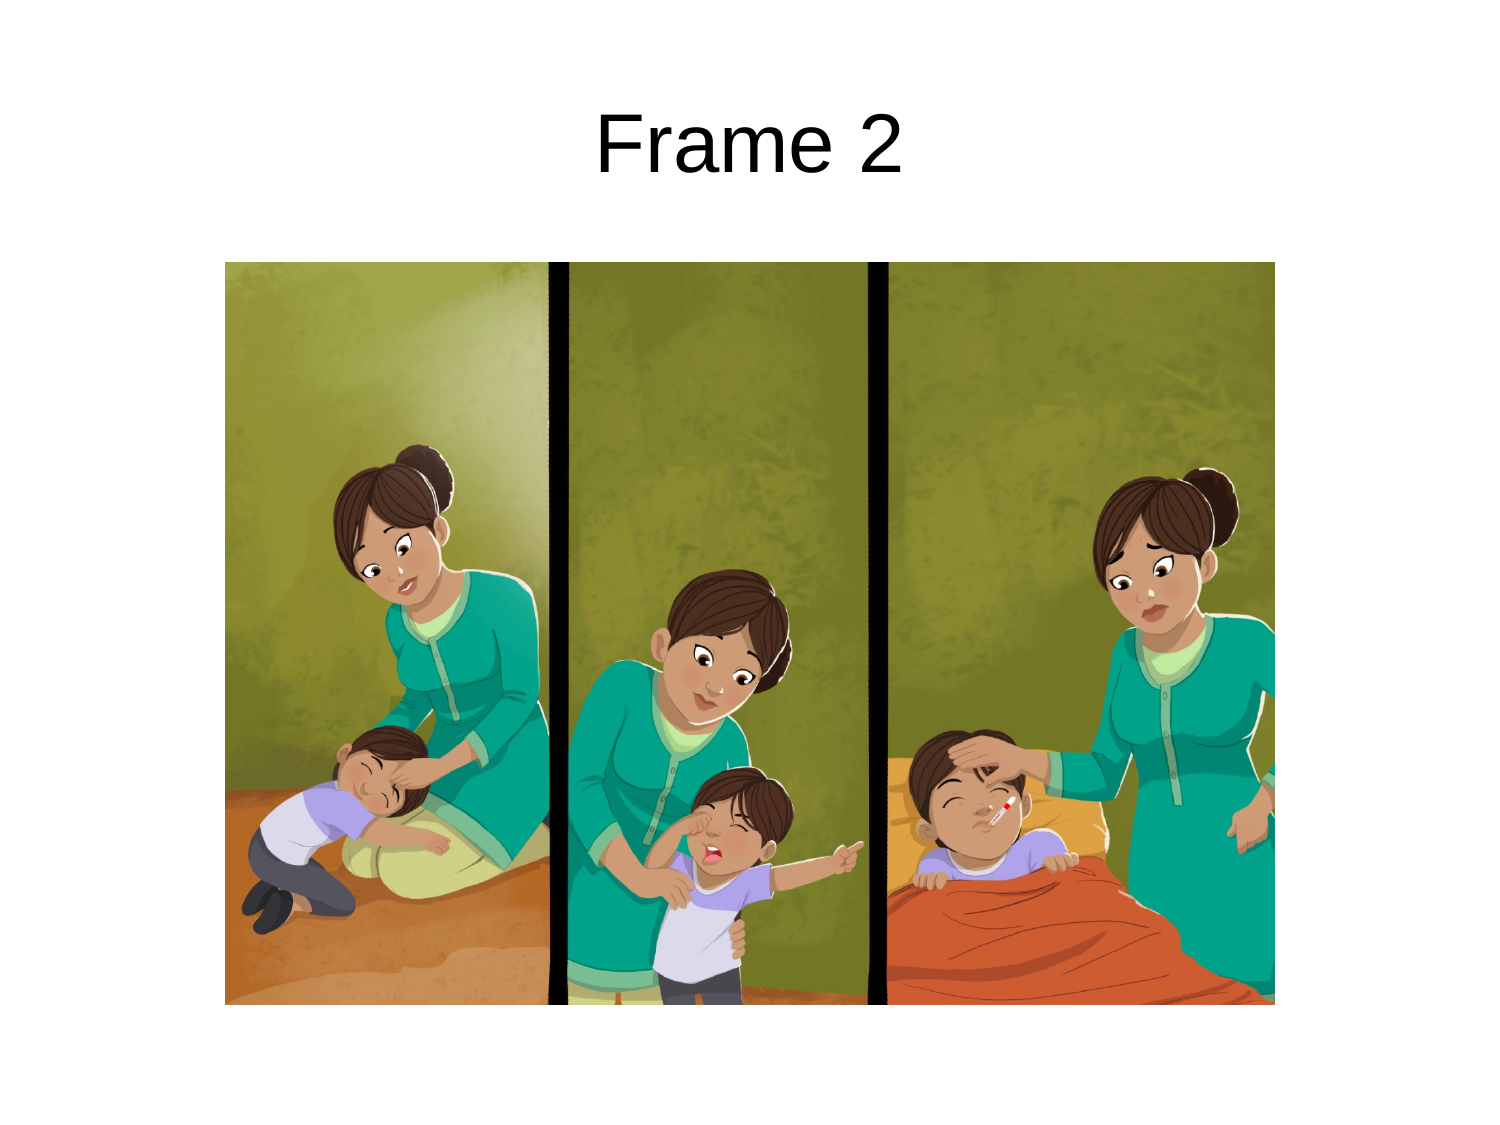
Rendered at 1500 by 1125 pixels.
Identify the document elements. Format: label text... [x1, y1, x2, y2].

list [224, 262, 1275, 1006]
title Frame 2 [75, 45, 1425, 233]
